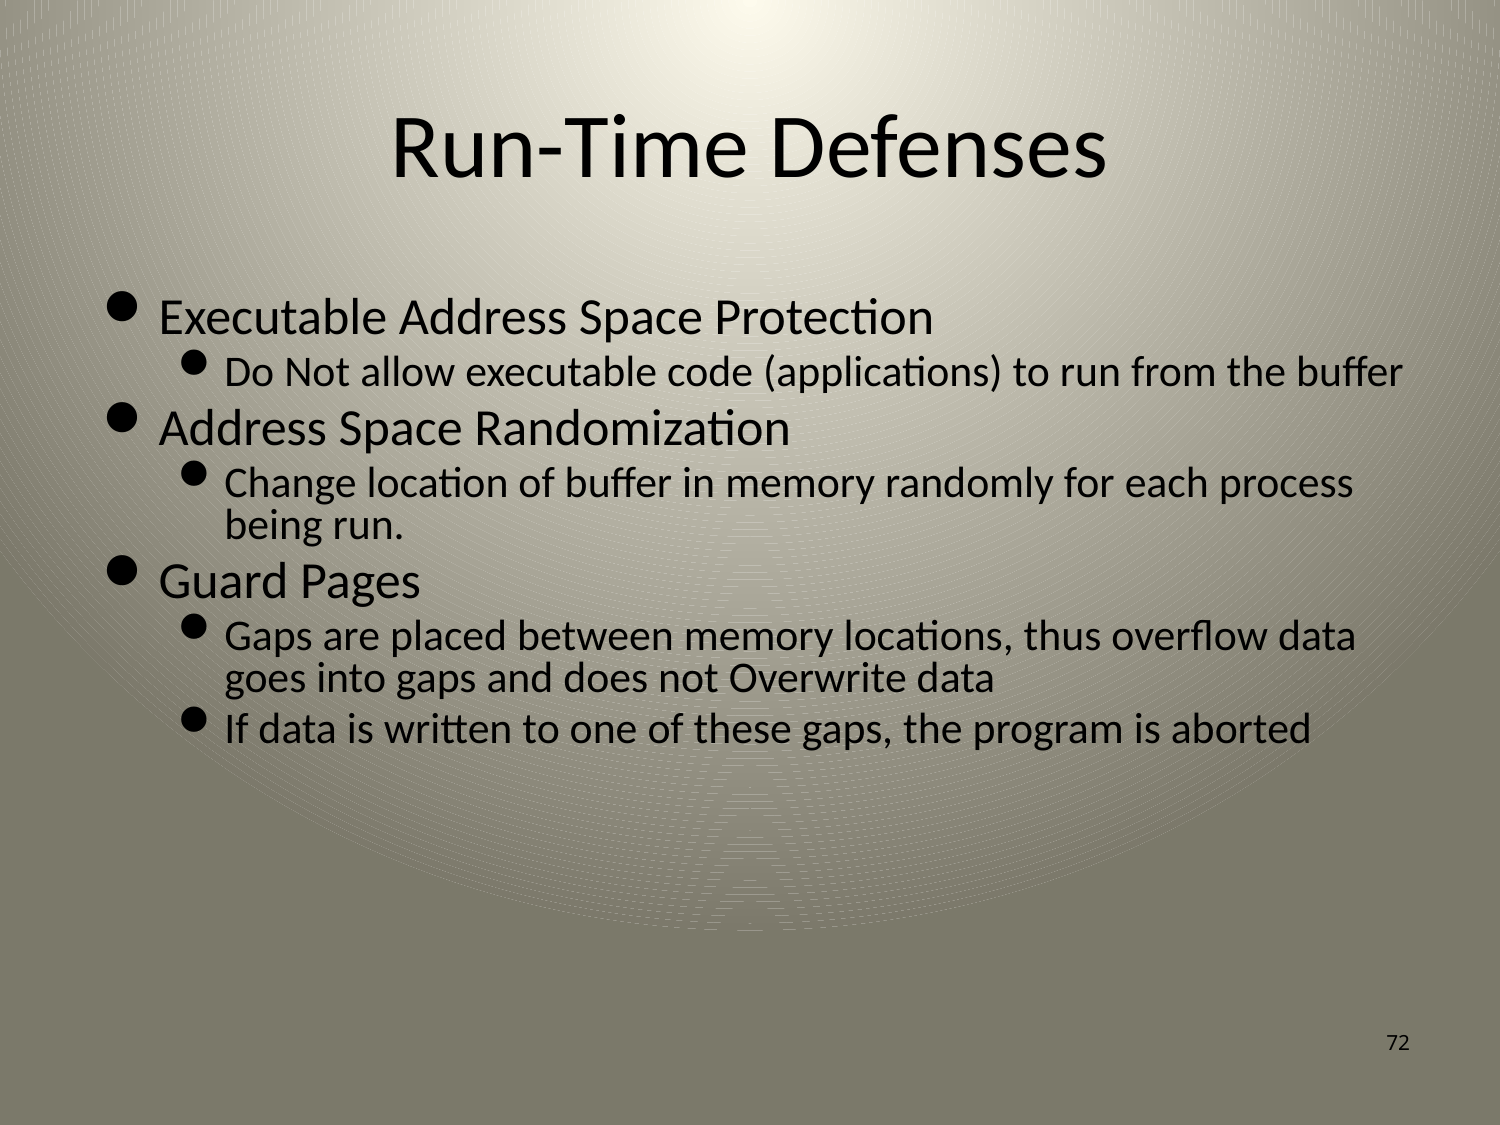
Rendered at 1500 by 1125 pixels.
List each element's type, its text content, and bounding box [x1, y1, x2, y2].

list Executable Address Space Protection Do Not allow executable code (applications) to run from the buffer Address Space Randomization Change location of buffer in memory randomly for each process being run. Guard Pages Gaps are placed between memory locations, thus overflow data goes into gaps and does not Overwrite data If data is written to one of these gaps, the program is aborted [87, 286, 1425, 993]
slide_number 72 [1074, 1021, 1425, 1067]
title Run-Time Defenses [150, 37, 1350, 245]
